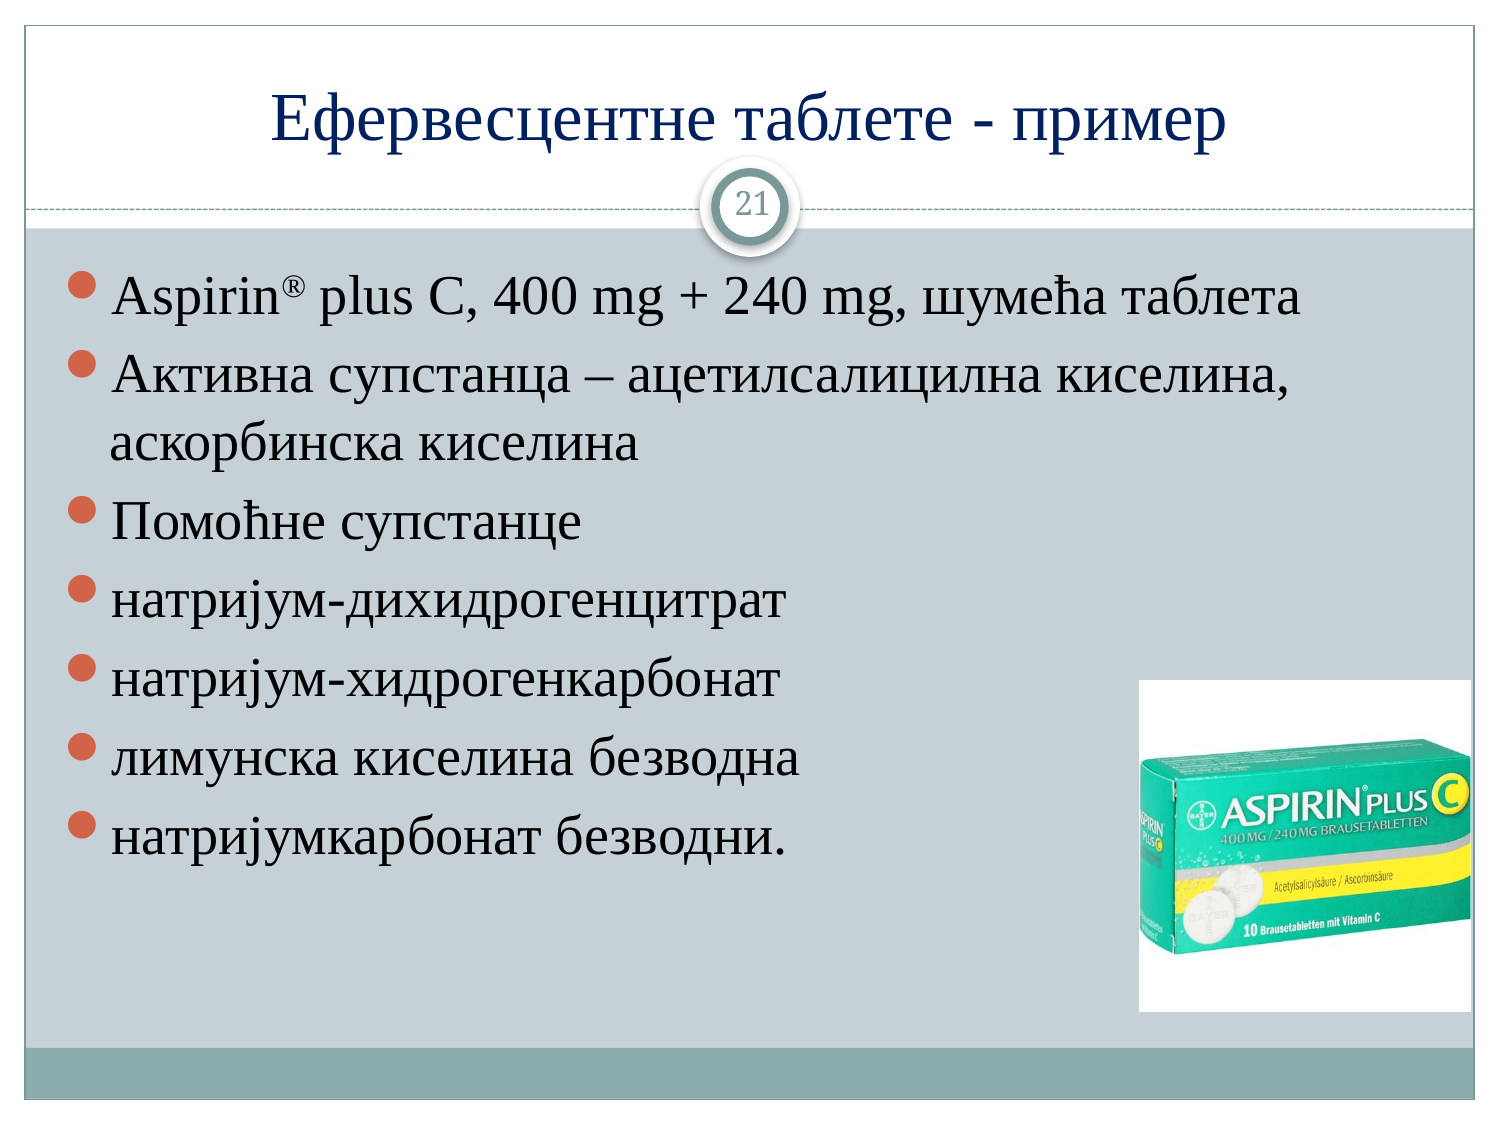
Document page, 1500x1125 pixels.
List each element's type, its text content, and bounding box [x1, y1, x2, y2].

picture [1139, 680, 1471, 1012]
slide_number 21 [715, 168, 791, 241]
list Aspirin® plus C, 400 mg + 240 mg, шумећа таблета Активна супстанца – ацетилсалицилна киселина, аскорбинска киселина Помоћне супстанце натријум-дихидрогенцитрат натријум-хидрогенкарбонат лимунска киселина безводна натријумкарбонат безводни. [49, 250, 1445, 1001]
title Ефервесцентне таблете - пример [49, 37, 1450, 162]
